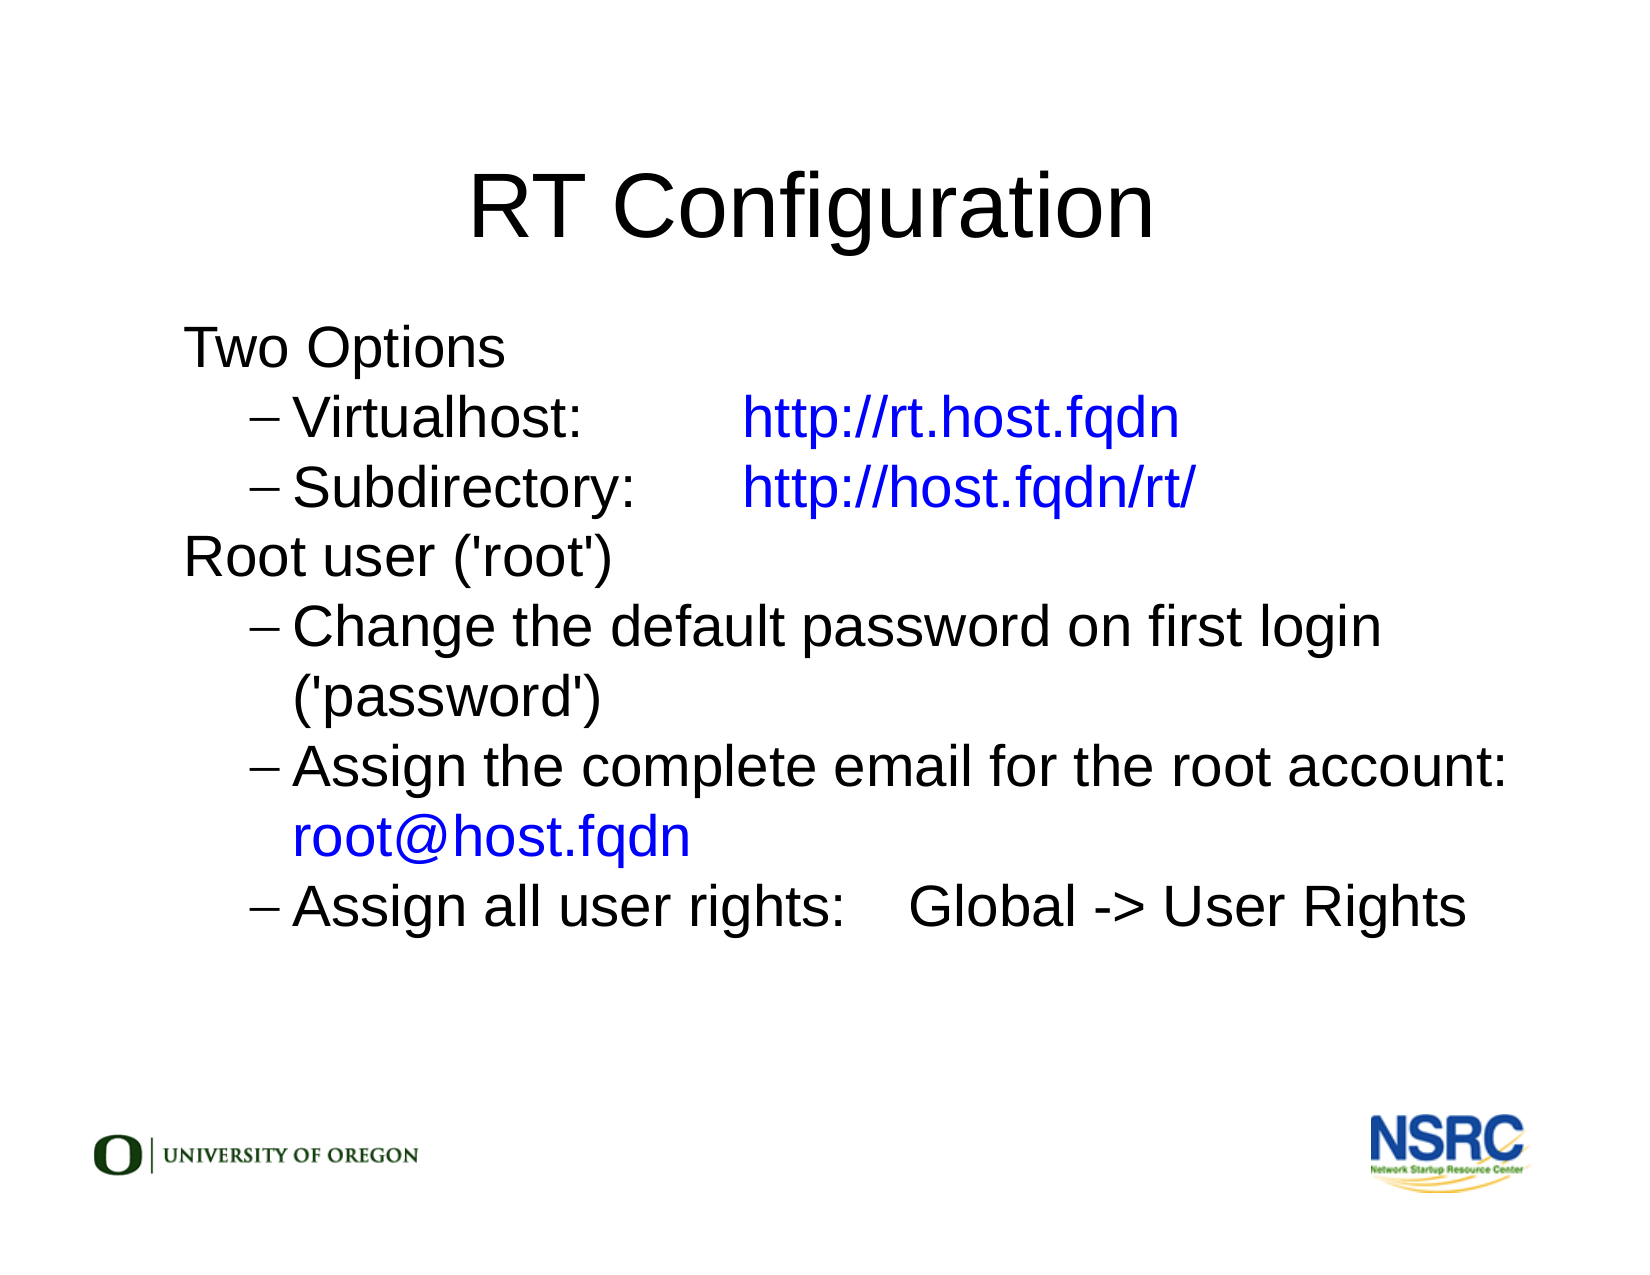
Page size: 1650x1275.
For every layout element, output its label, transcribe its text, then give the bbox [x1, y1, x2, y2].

text_box RT Configuration [133, 104, 1491, 298]
picture [92, 1133, 168, 1177]
text_box Two Options Virtualhost: http://rt.host.fqdn Subdirectory: http://host.fqdn/rt/ Root user ('root') Change the default password on first login ('password') Assign the complete email for the root account: root@host.fqdn Assign all user rights: Global -> User Rights [168, 305, 1542, 1204]
